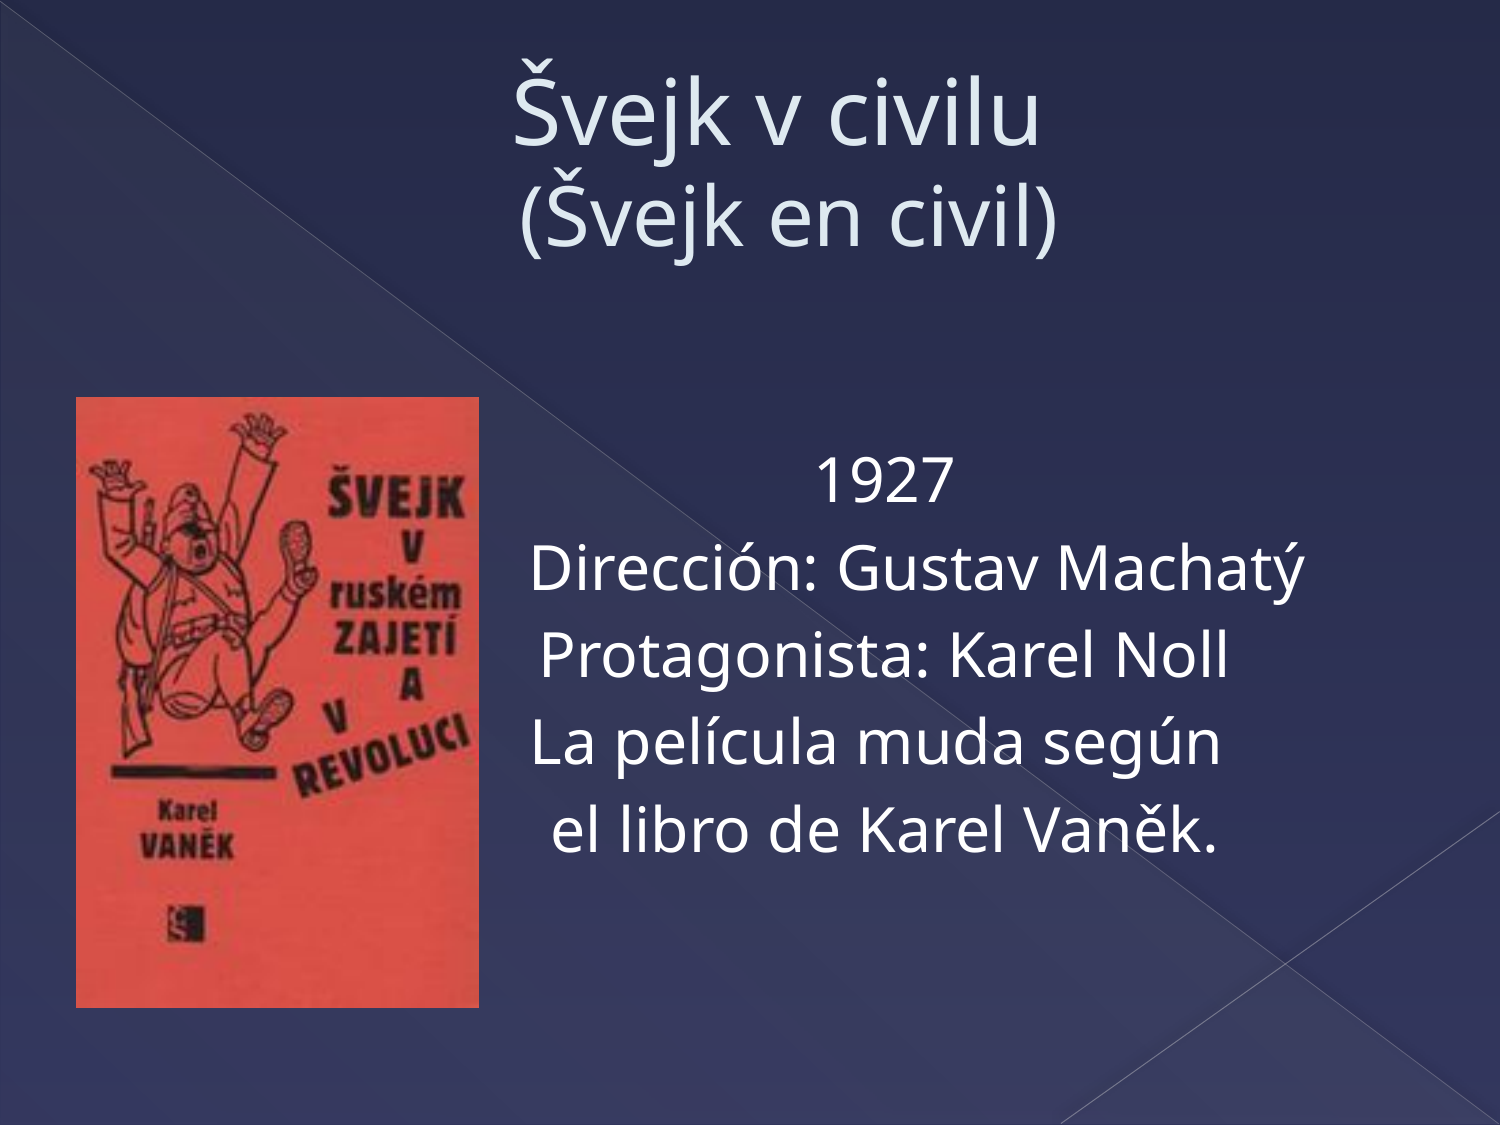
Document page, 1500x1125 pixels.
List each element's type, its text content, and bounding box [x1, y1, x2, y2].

title Švejk v civilu (Švejk en civil) [75, 43, 1425, 274]
picture [76, 396, 479, 1008]
list 1927 Dirección: Gustav Machatý Protagonista: Karel Noll La película muda según el libro de Karel Vaněk. [483, 432, 1500, 988]
